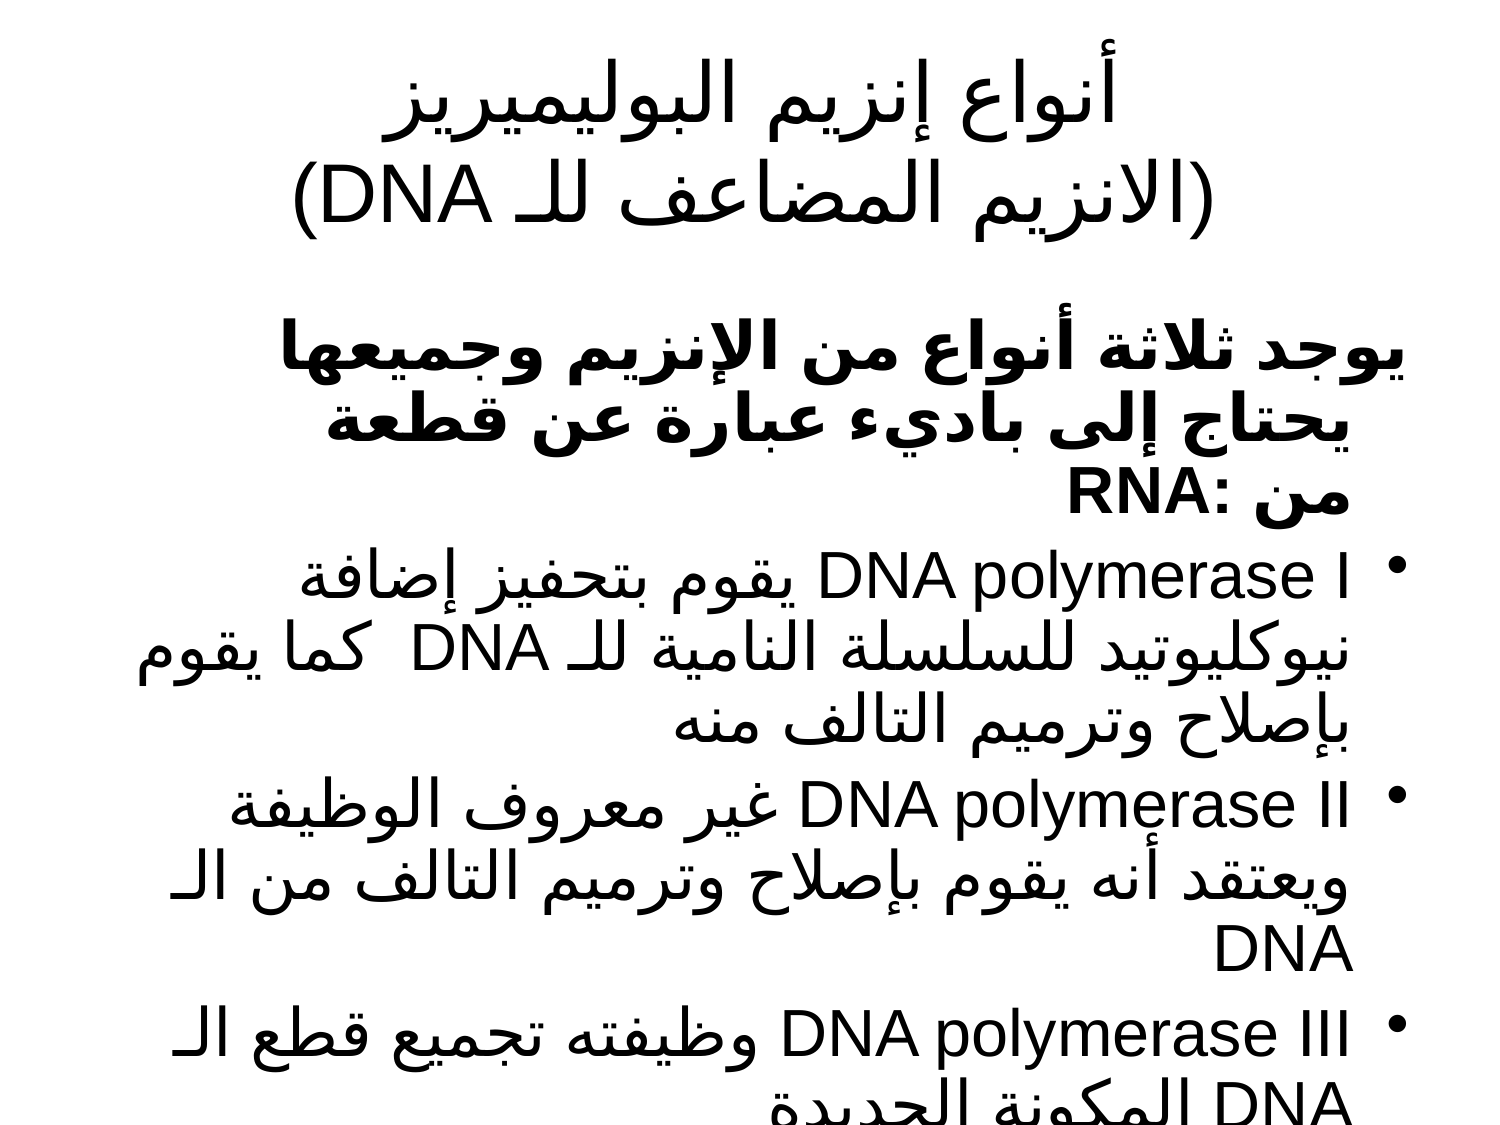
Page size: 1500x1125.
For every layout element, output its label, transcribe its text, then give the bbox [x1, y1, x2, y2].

list يوجد ثلاثة أنواع من الإنزيم وجميعها يحتاج إلى باديء عبارة عن قطعة من :RNA DNA polymerase I يقوم بتحفيز إضافة نيوكليوتيد للسلسلة النامية للـ DNA كما يقوم بإصلاح وترميم التالف منه DNA polymerase II غير معروف الوظيفة ويعتقد أنه يقوم بإصلاح وترميم التالف من الـ DNA DNA polymerase III وظيفته تجميع قطع الـ DNA المكونة الجديدة [74, 304, 1426, 1048]
title أنواع إنزيم البوليميريز (الانزيم المضاعف للـ DNA) [40, 44, 1467, 233]
